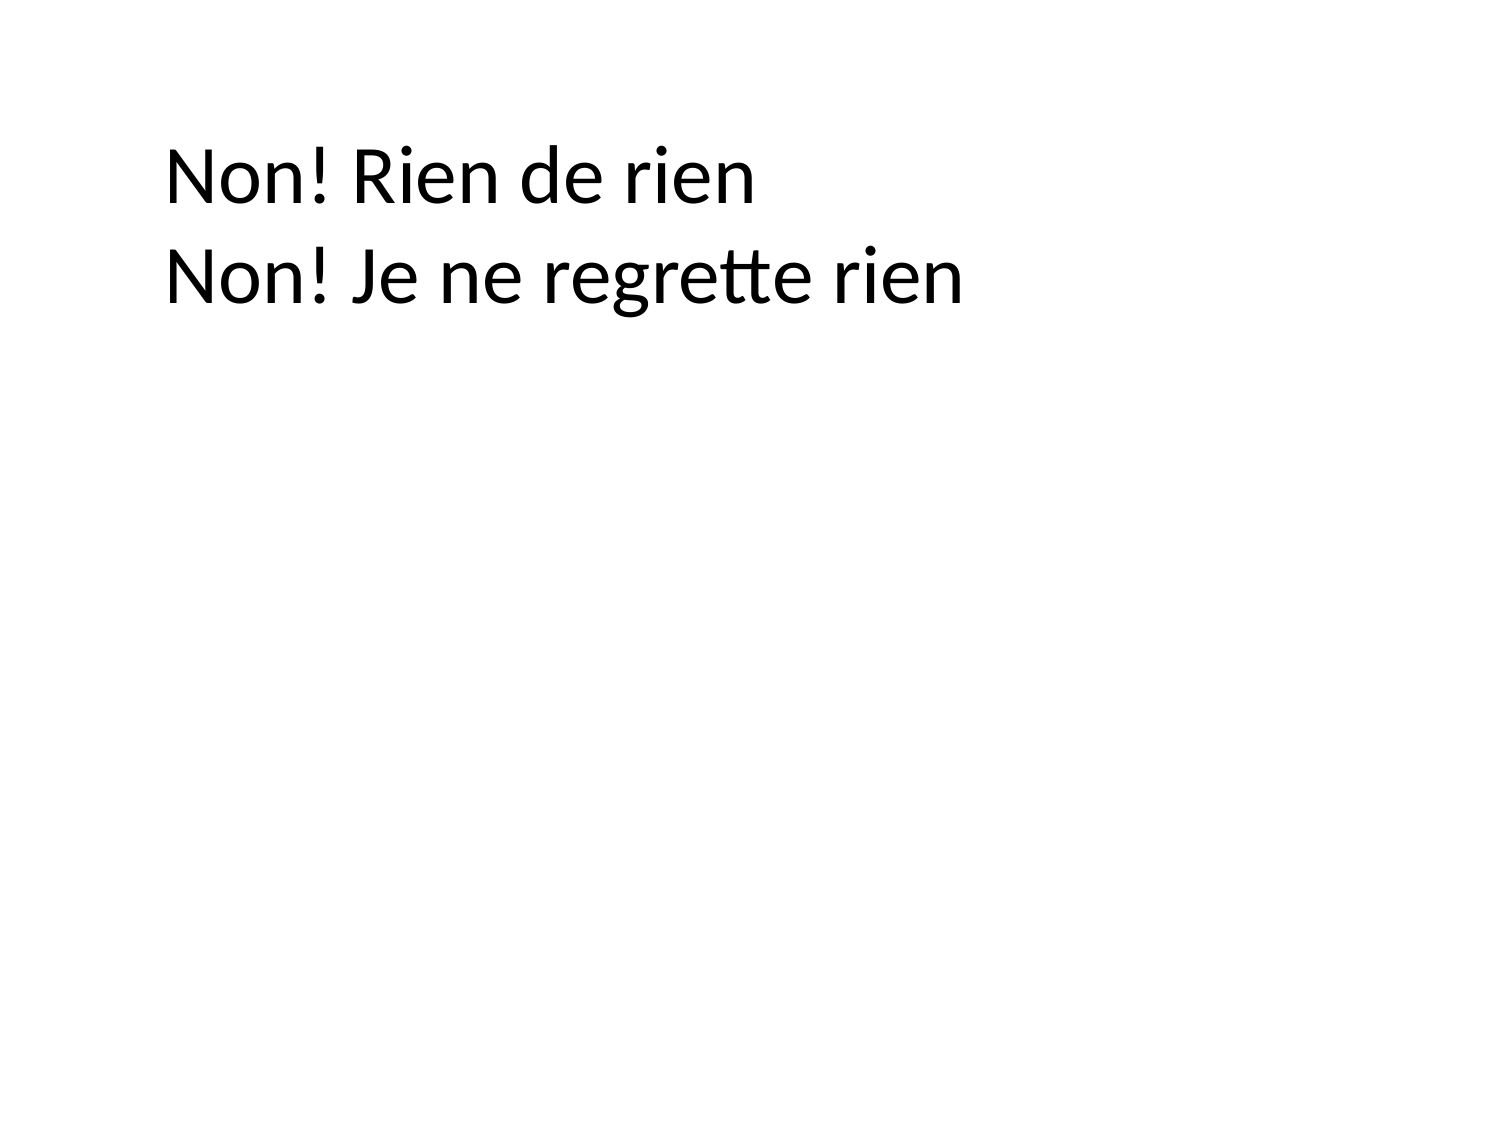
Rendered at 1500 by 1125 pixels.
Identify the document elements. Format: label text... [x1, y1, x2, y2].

text_box Non! Rien de rien Non! Je ne regrette rien [150, 112, 1375, 428]
